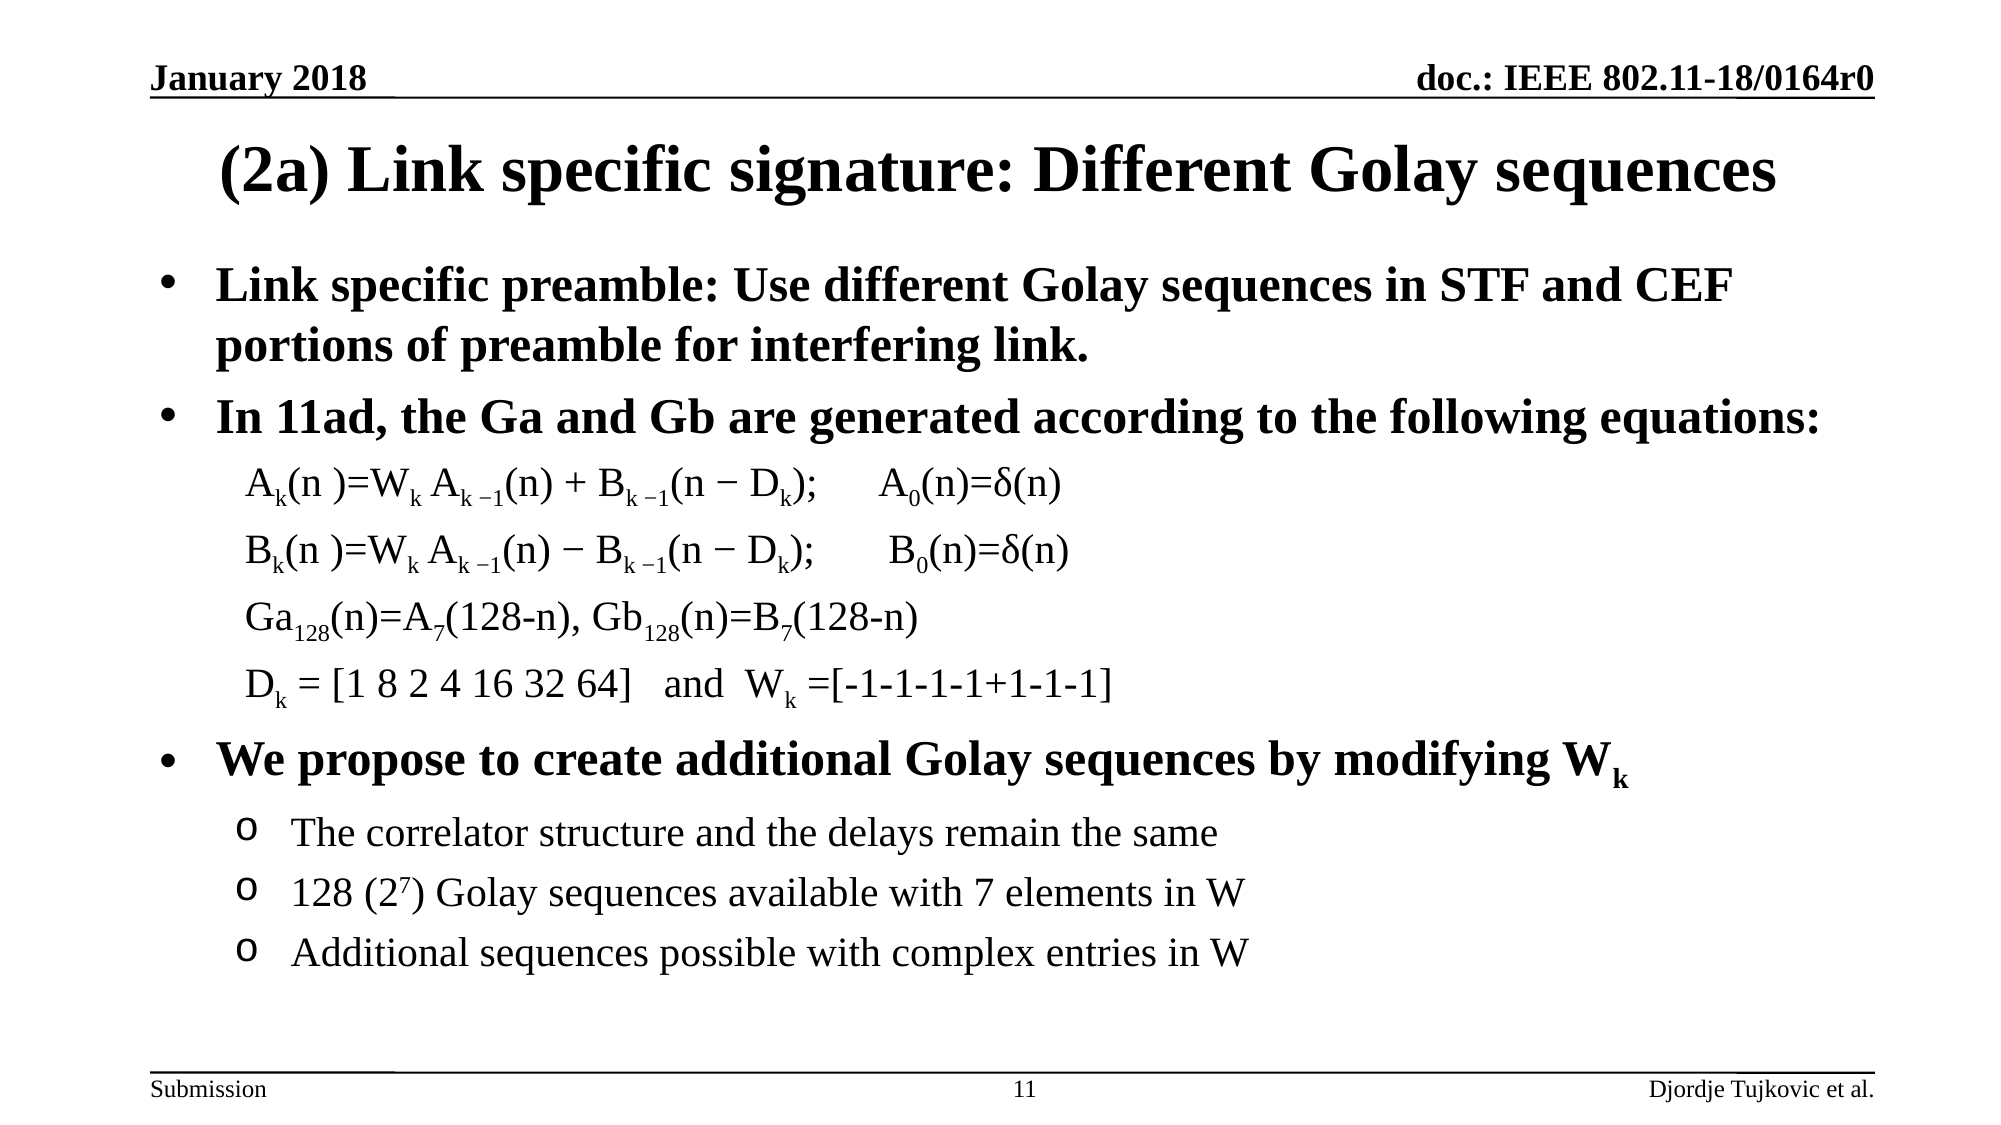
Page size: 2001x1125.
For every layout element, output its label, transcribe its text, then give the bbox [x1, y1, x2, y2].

title (2a) Link specific signature: Different Golay sequences [0, 104, 2000, 227]
footer Djordje Tujkovic et al. [1169, 1072, 1876, 1111]
list Link specific preamble: Use different Golay sequences in STF and CEF portions of preamble for interfering link. In 11ad, the Ga and Gb are generated according to the following equations: Ak(n )=Wk Ak −1(n) + Bk −1(n − Dk); A0(n)=δ(n) Bk(n )=Wk Ak −1(n) − Bk −1(n − Dk); B0(n)=δ(n) Ga128(n)=A7(128-n), Gb128(n)=B7(128-n) Dk = [1 8 2 4 16 32 64] and Wk =[-1-1-1-1+1-1-1] We propose to create additional Golay sequences by modifying Wk The correlator structure and the delays remain the same 128 (27) Golay sequences available with 7 elements in W Additional sequences possible with complex entries in W [143, 243, 1910, 1063]
slide_number 11 [936, 1072, 1113, 1111]
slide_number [149, 59, 750, 98]
